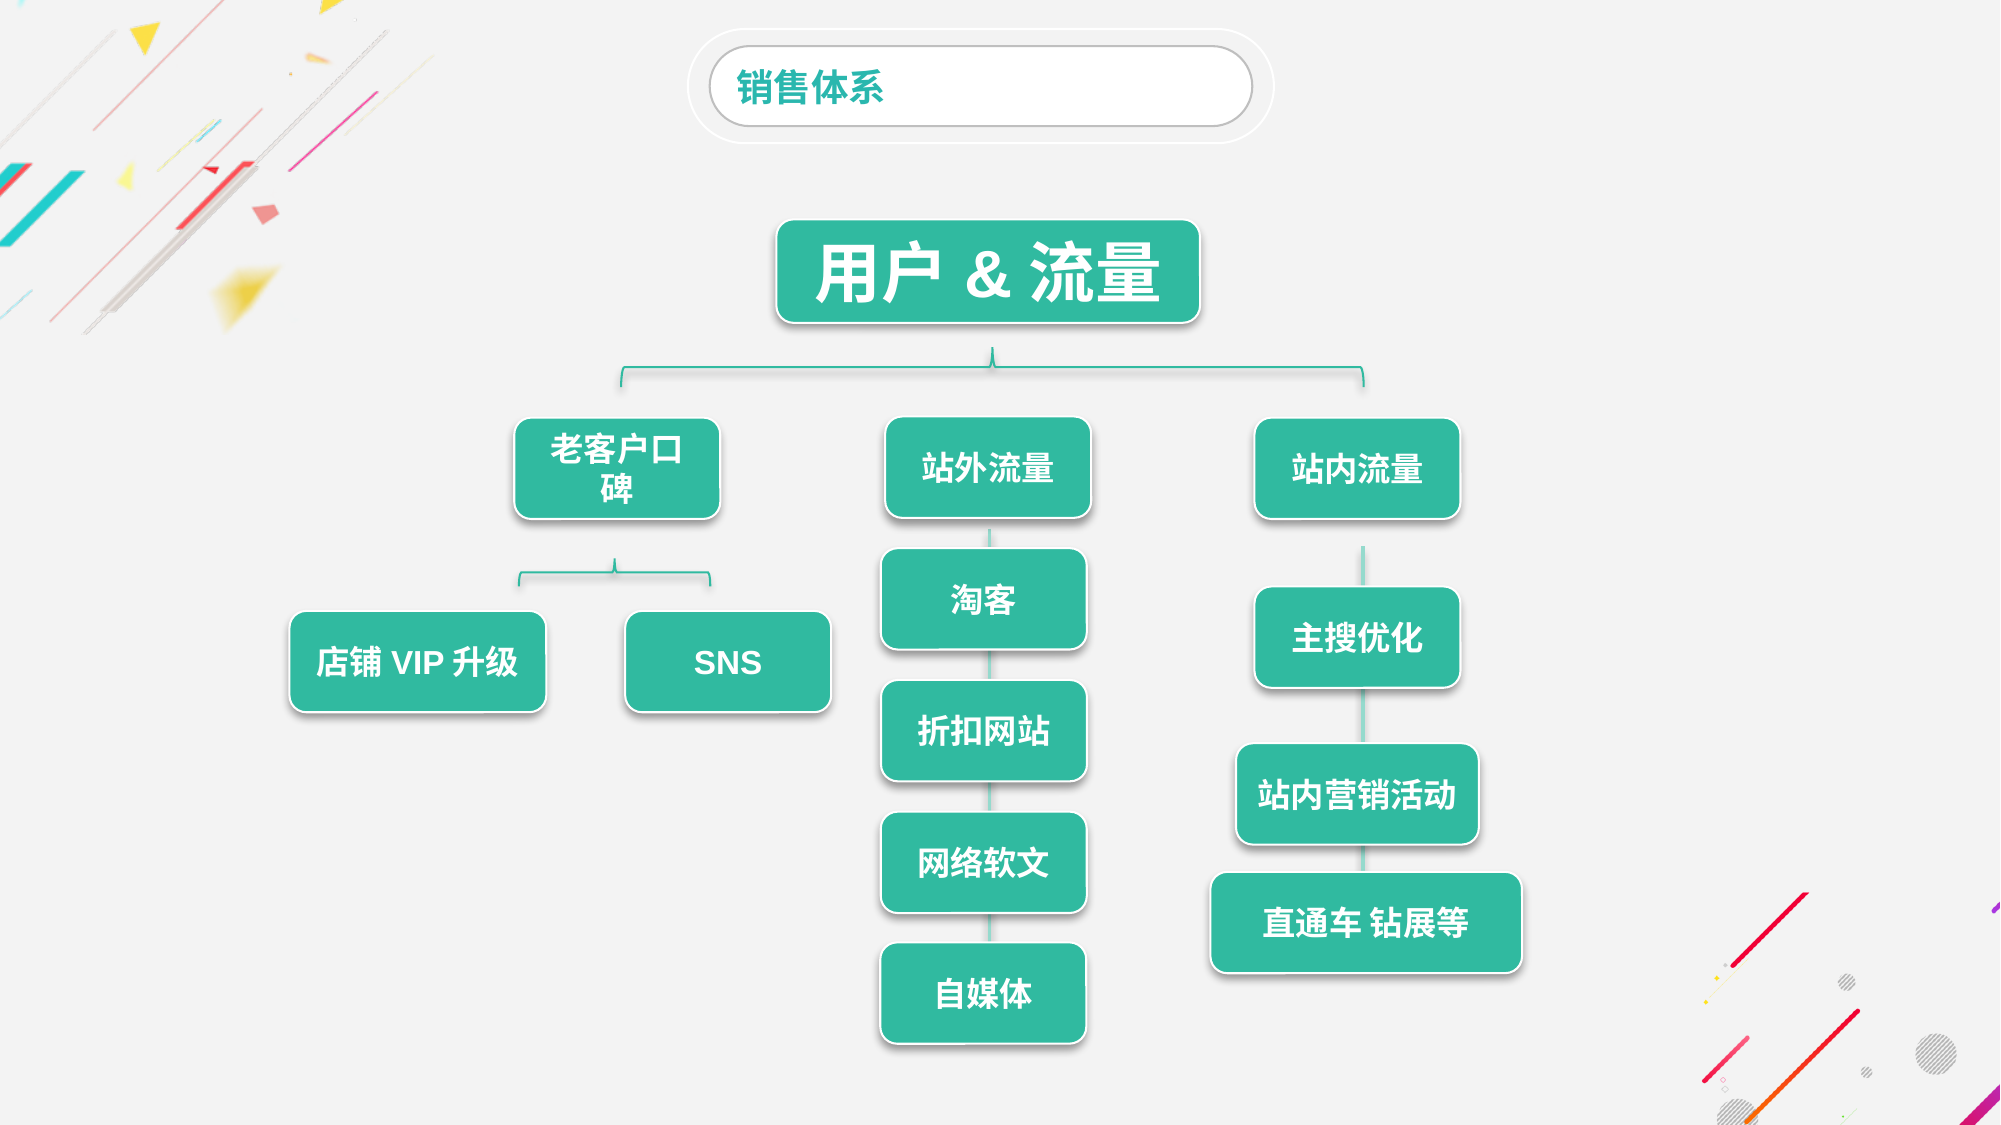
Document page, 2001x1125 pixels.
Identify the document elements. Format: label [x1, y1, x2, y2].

text_box [289, 219, 1523, 1044]
text_box [687, 29, 1275, 144]
picture [0, 0, 2001, 1125]
